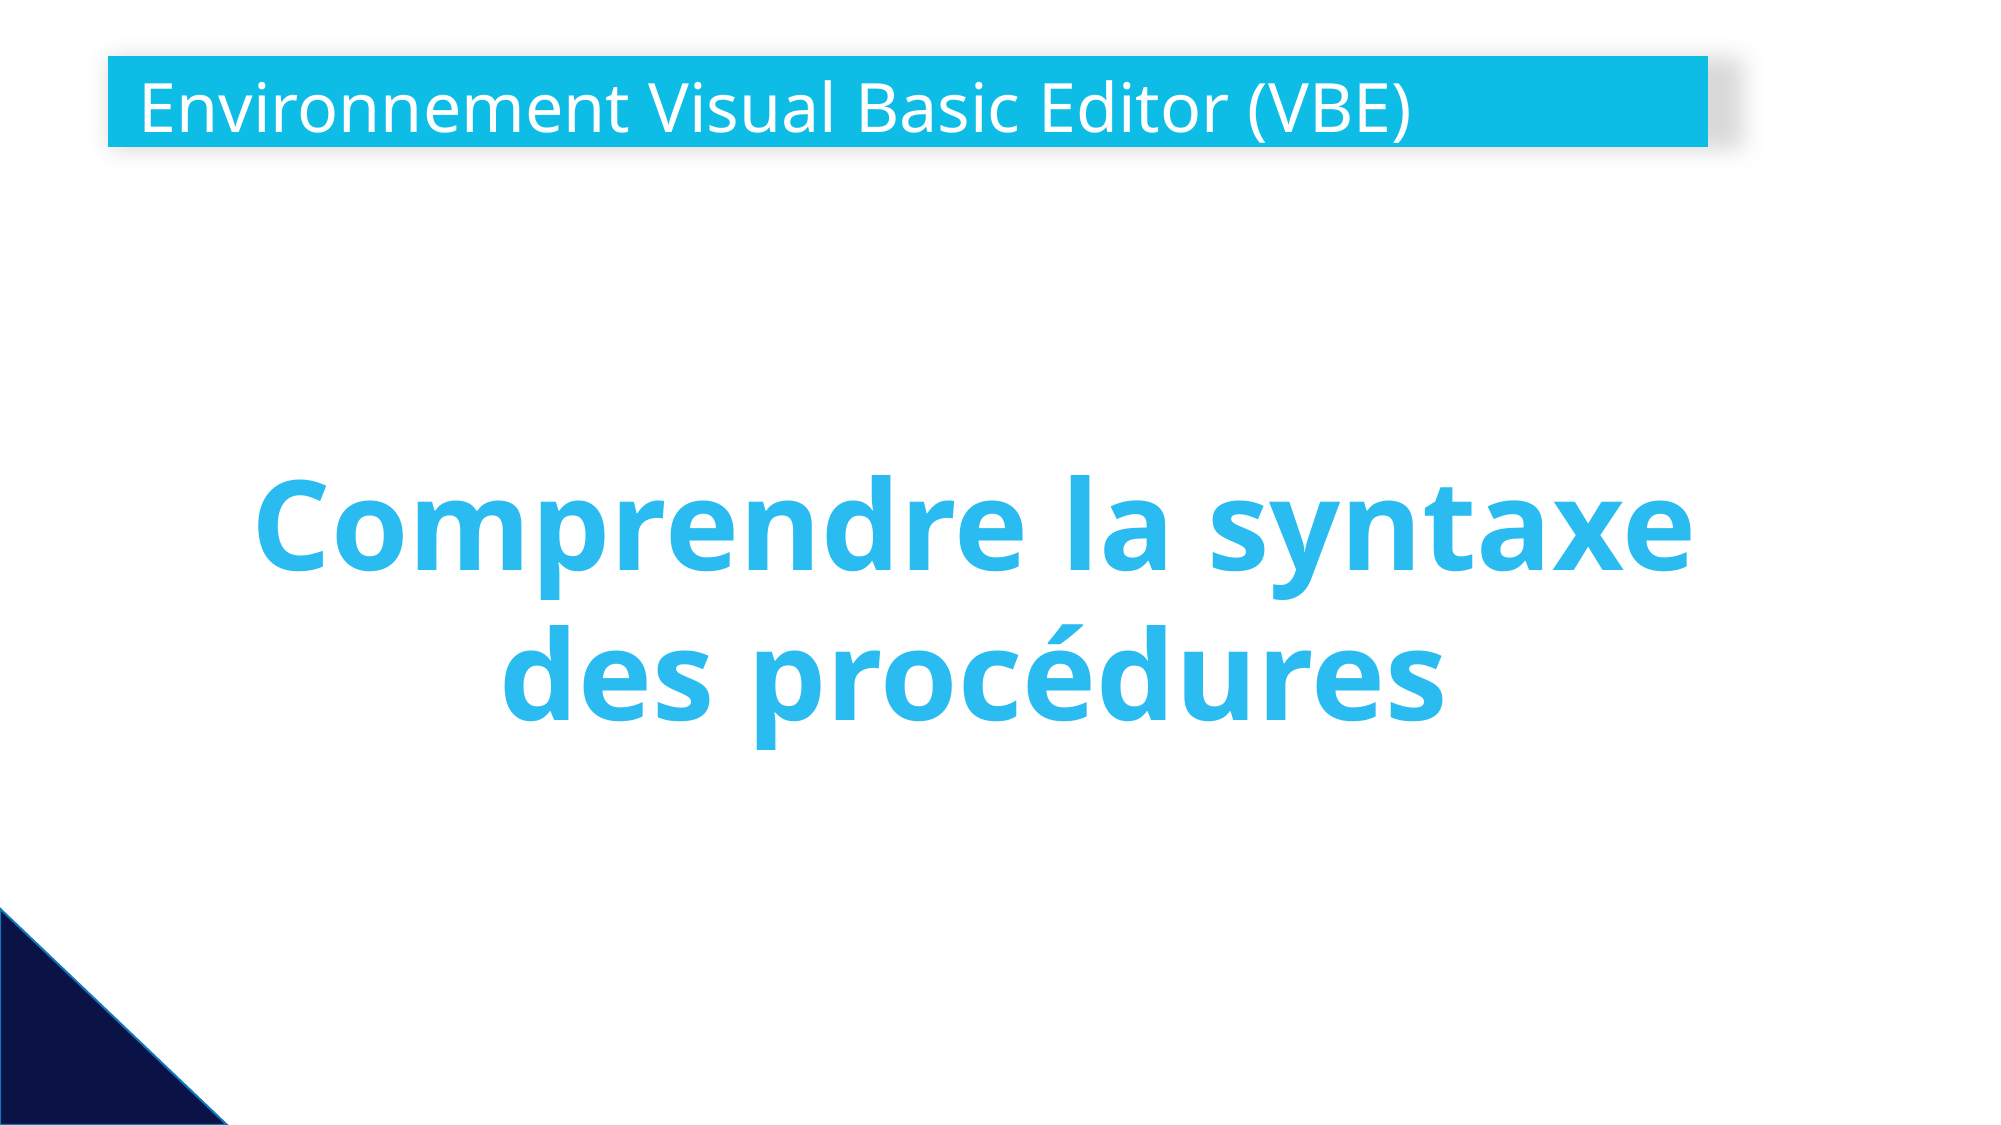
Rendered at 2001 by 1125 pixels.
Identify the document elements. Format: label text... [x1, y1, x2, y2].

title Environnement Visual Basic Editor (VBE) [108, 56, 1708, 147]
text_box Comprendre la syntaxe des procédures [146, 438, 1802, 753]
text_box [0, 907, 229, 1125]
